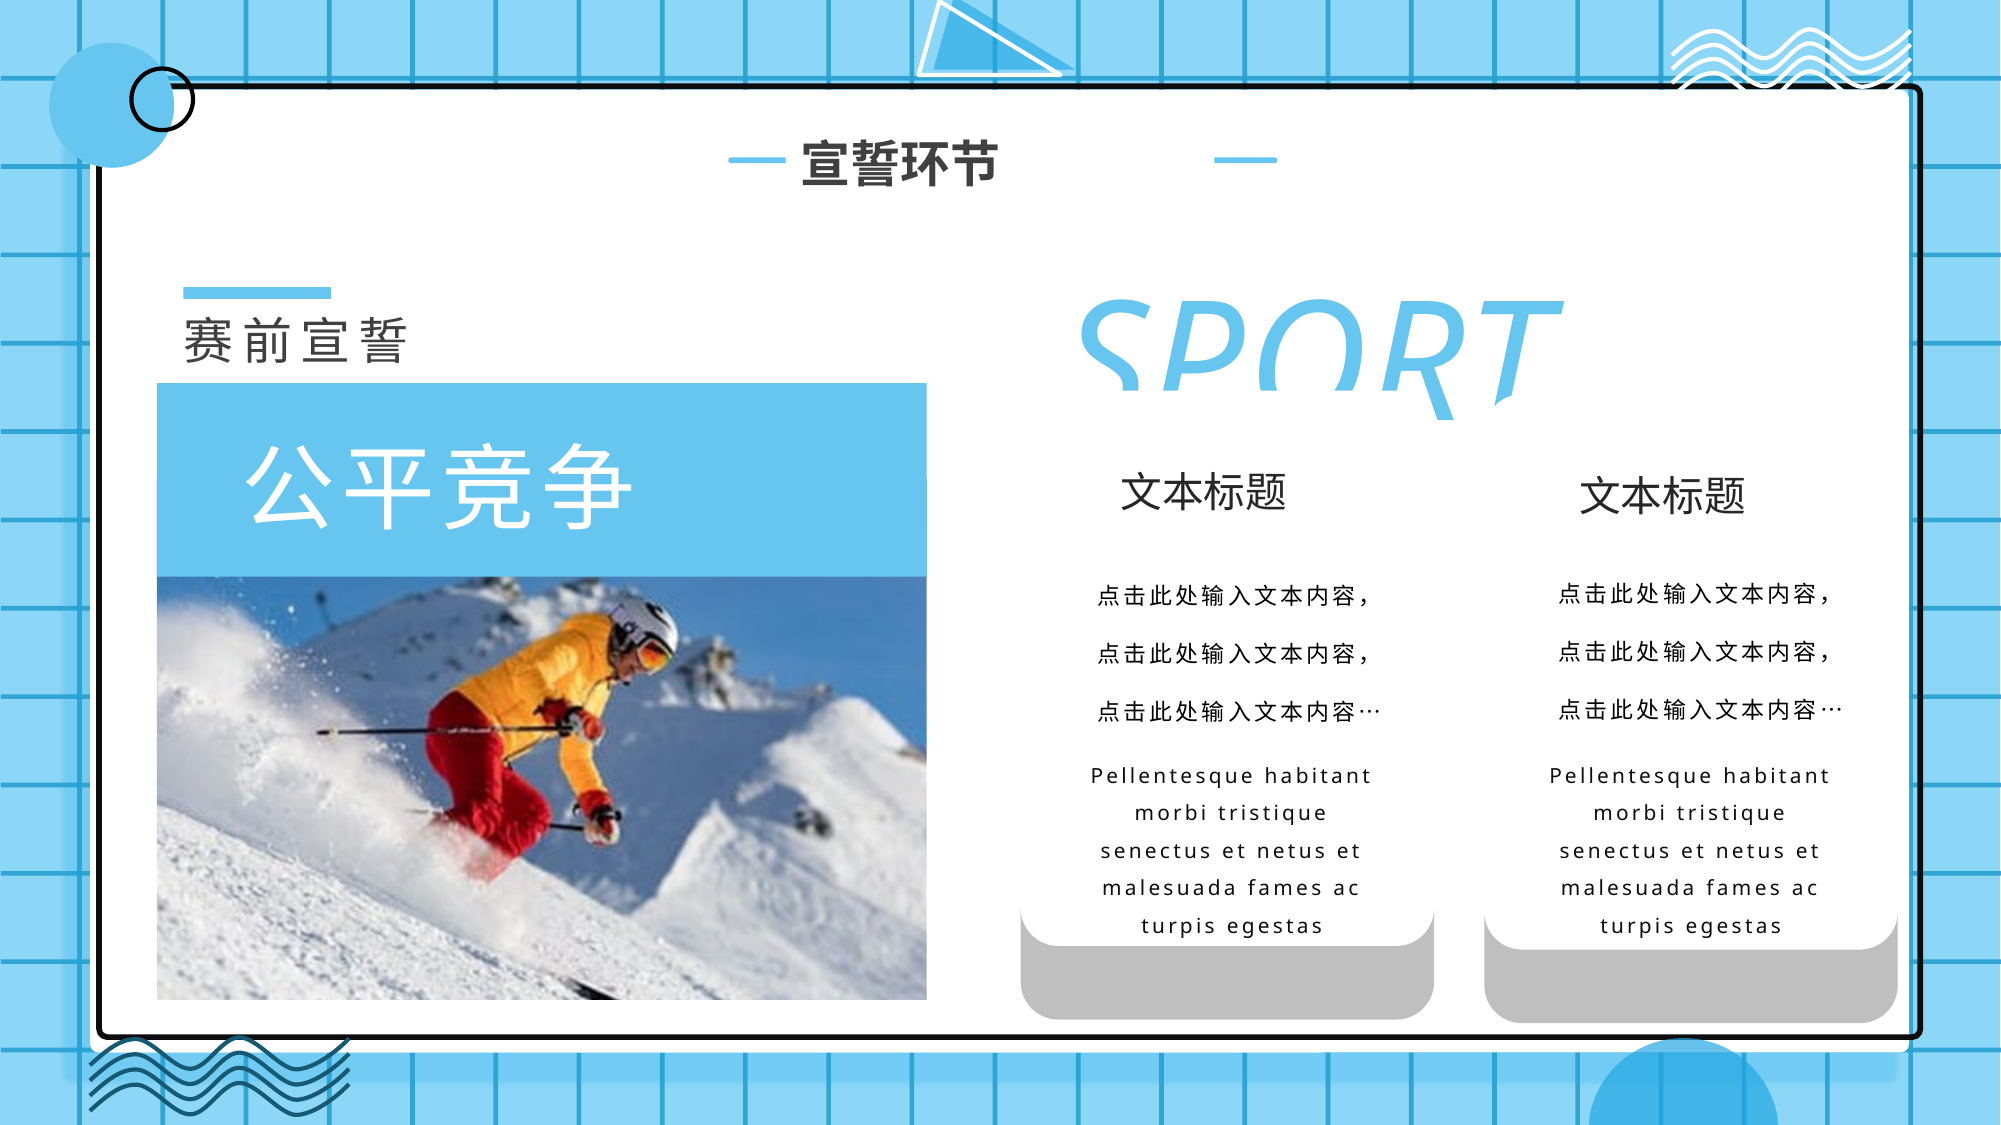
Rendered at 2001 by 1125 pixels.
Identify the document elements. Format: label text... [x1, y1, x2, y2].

text_box SPORT [1049, 246, 1812, 461]
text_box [1484, 393, 1898, 1024]
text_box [728, 125, 1278, 202]
text_box 公平竞争 [226, 421, 857, 549]
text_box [1020, 390, 1435, 1020]
text_box [155, 579, 929, 1002]
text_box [168, 286, 530, 378]
text_box [155, 381, 929, 579]
